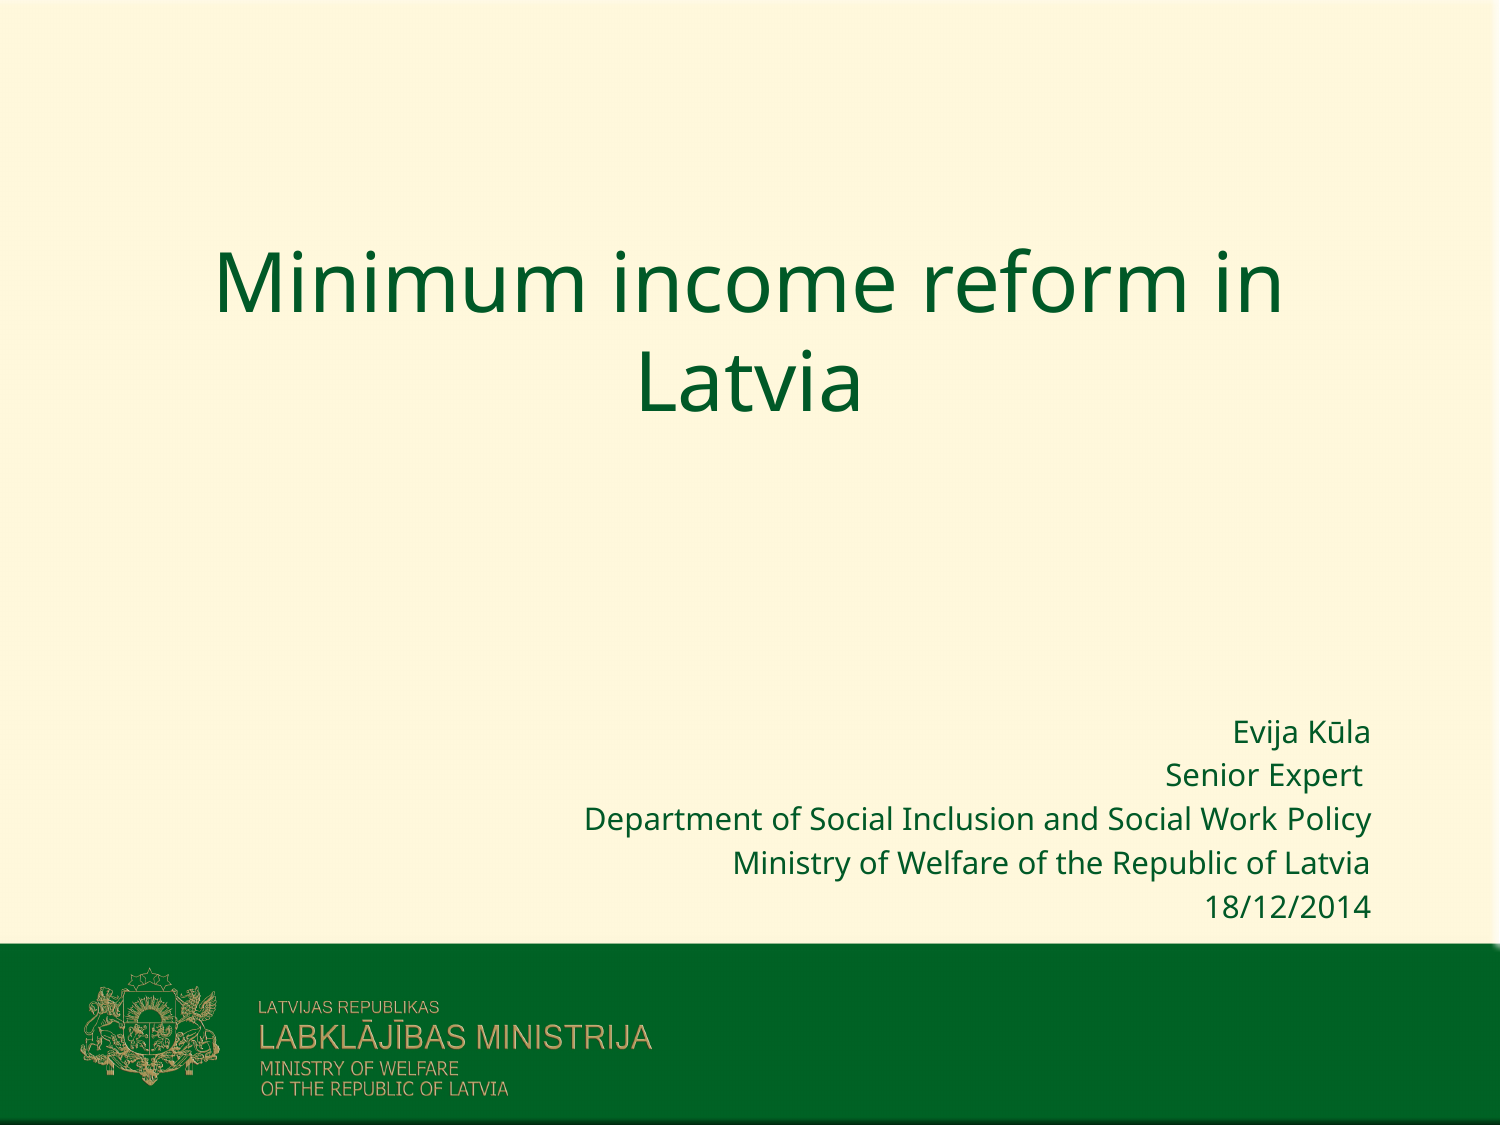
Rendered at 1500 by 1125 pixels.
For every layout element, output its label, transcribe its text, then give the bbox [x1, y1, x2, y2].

subtitle Evija Kūla Senior Expert Department of Social Inclusion and Social Work Policy Ministry of Welfare of the Republic of Latvia 18/12/2014 [277, 704, 1387, 933]
picture [0, 0, 1500, 1125]
title Minimum income reform in Latvia [112, 208, 1388, 450]
